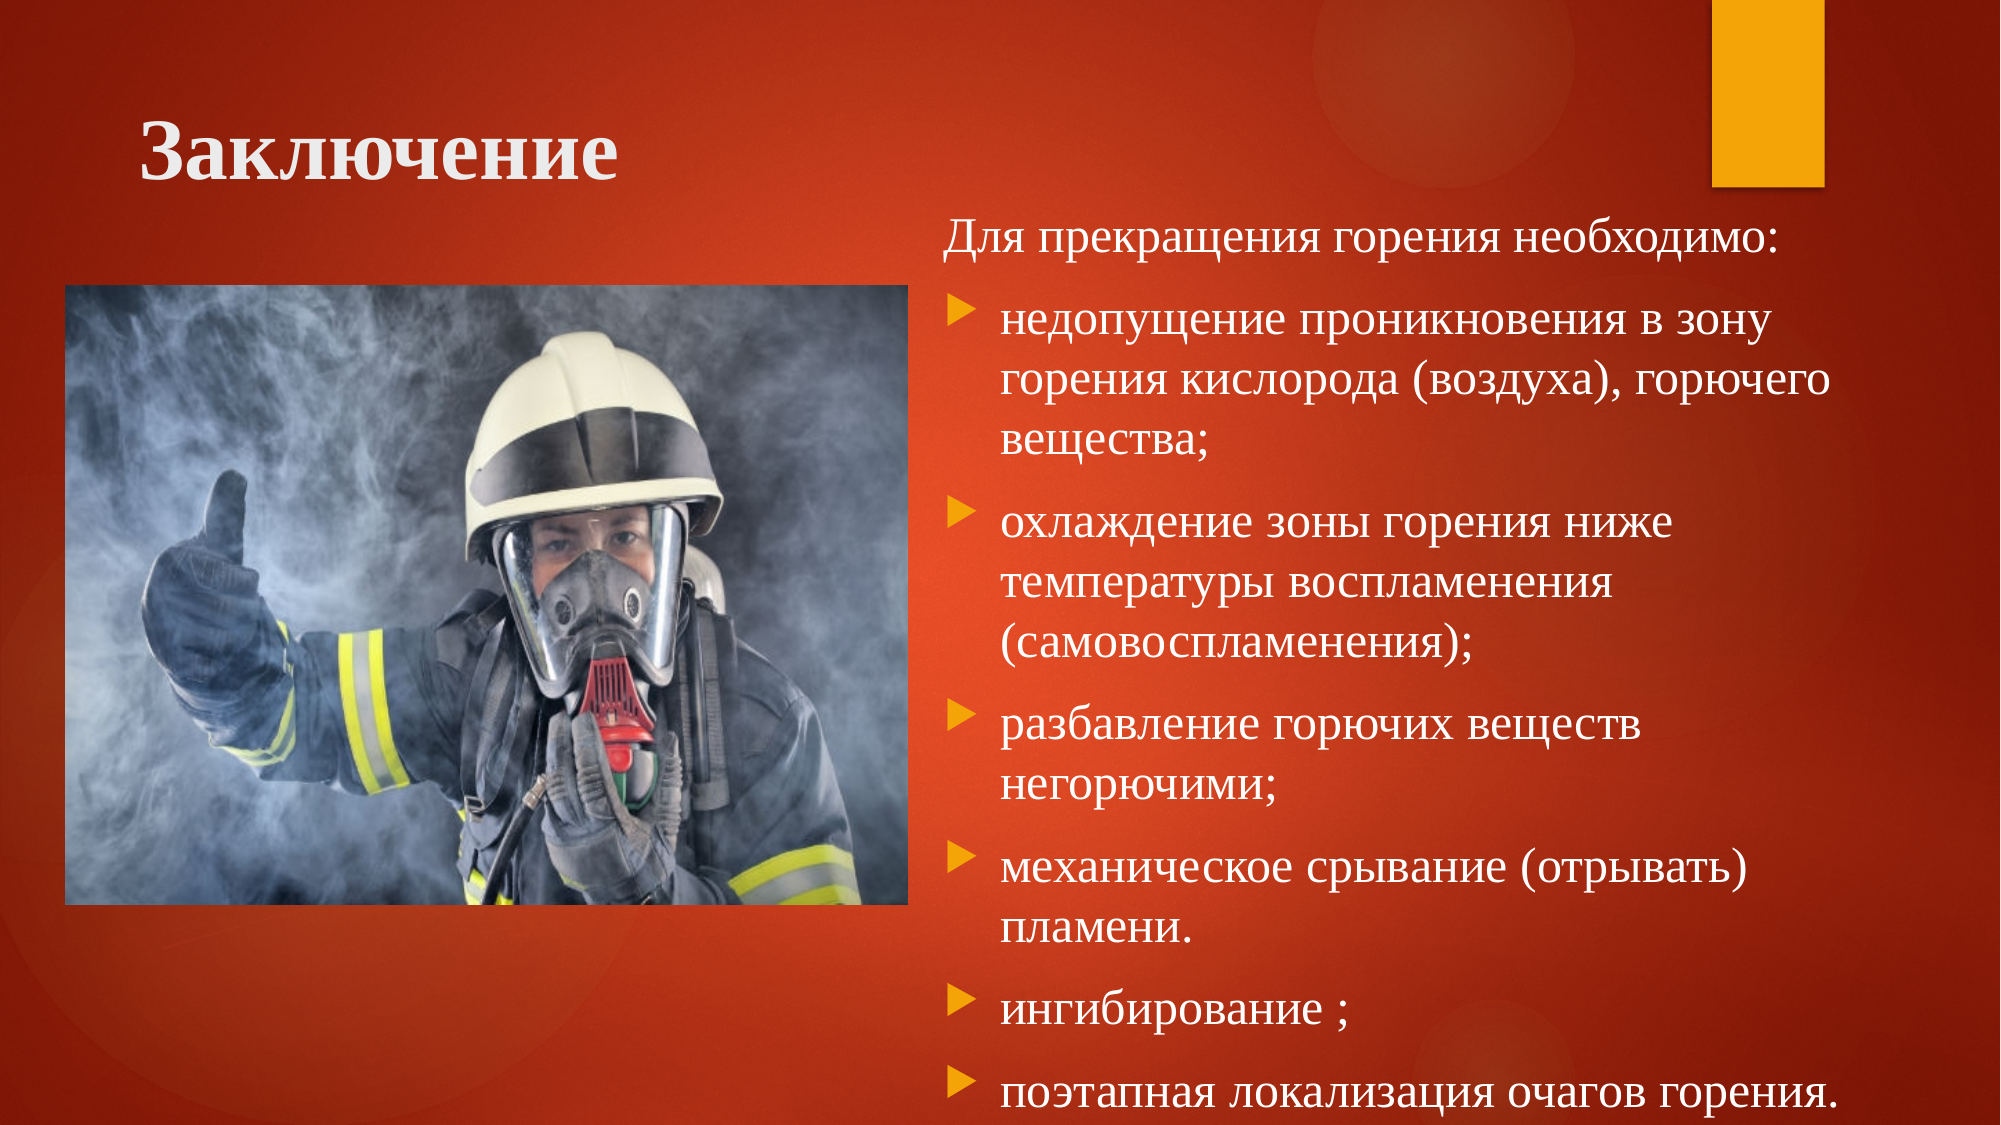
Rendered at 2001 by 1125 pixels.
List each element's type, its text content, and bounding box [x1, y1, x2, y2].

list Для прекращения горения необходимо: недопущение проникновения в зону горения кислорода (воздуха), горючего вещества; охлаждение зоны горения ниже температуры воспламенения (самовоспламенения); разбавление горючих веществ негорючими; механическое срывание (отрывать) пламени. ингибирование ; поэтапная локализация очагов горения. [928, 194, 1948, 1125]
title Заключение [123, 84, 1644, 265]
picture [64, 285, 909, 905]
